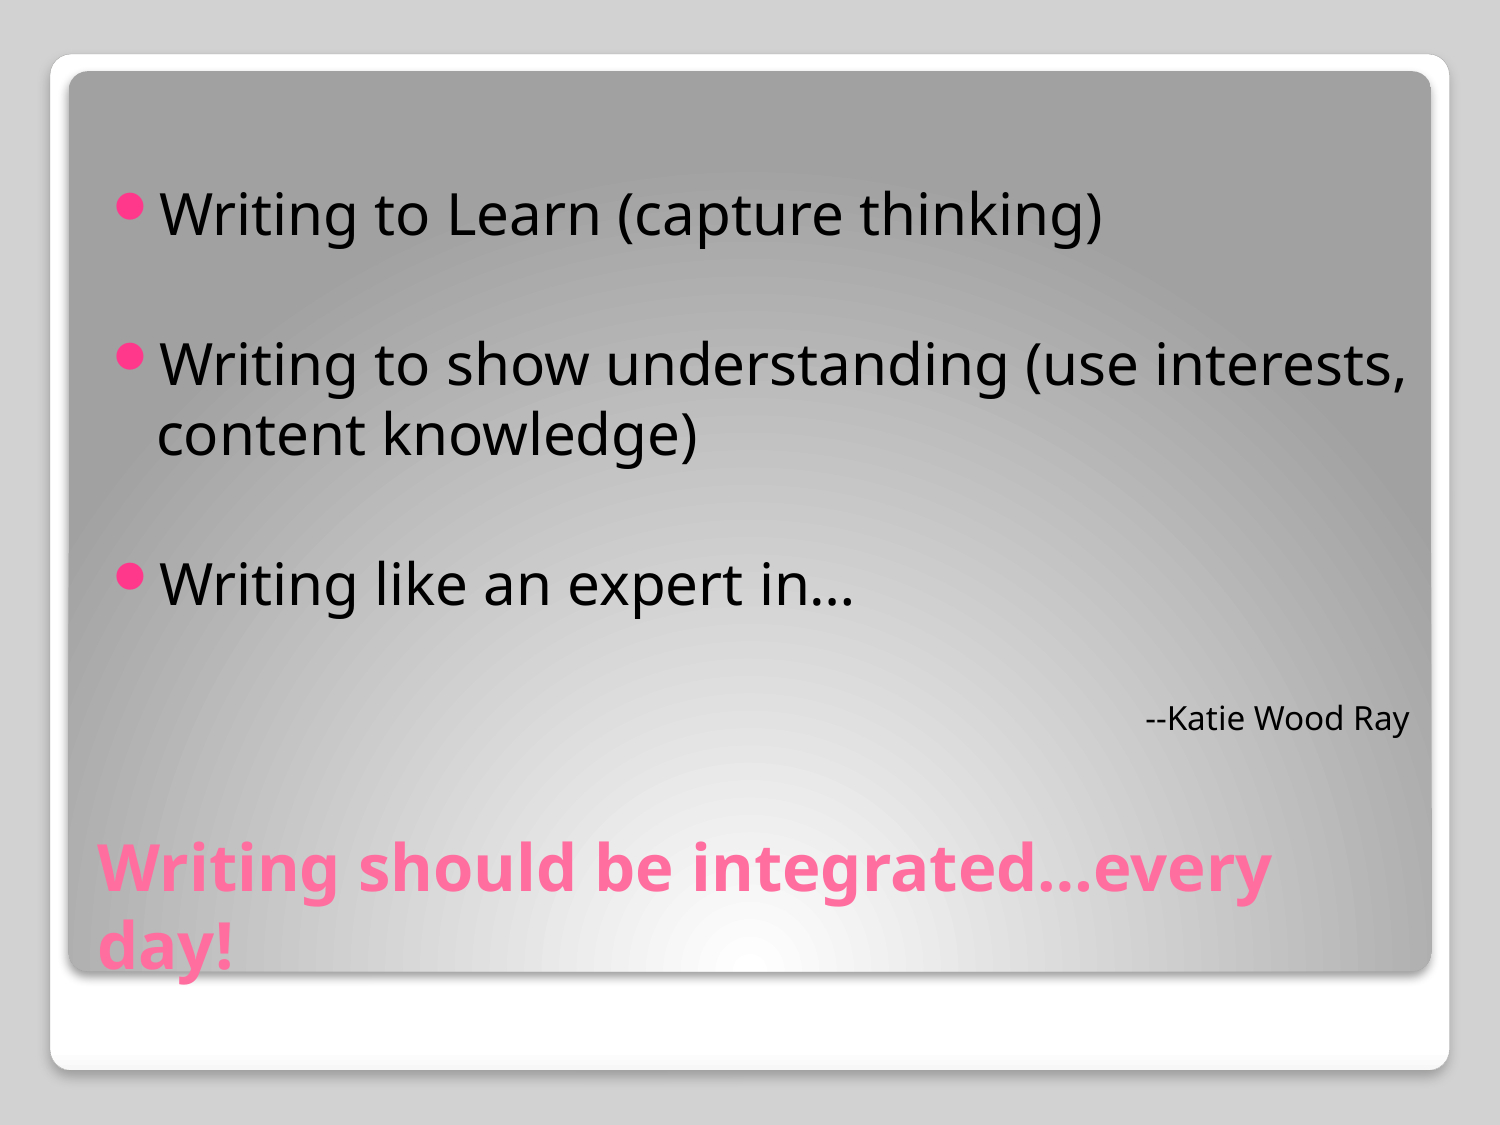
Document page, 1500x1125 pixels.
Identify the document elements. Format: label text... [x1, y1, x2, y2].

list Writing to Learn (capture thinking) Writing to show understanding (use interests, content knowledge) Writing like an expert in… --Katie Wood Ray [82, 86, 1425, 774]
title Writing should be integrated…every day! [82, 817, 1425, 990]
